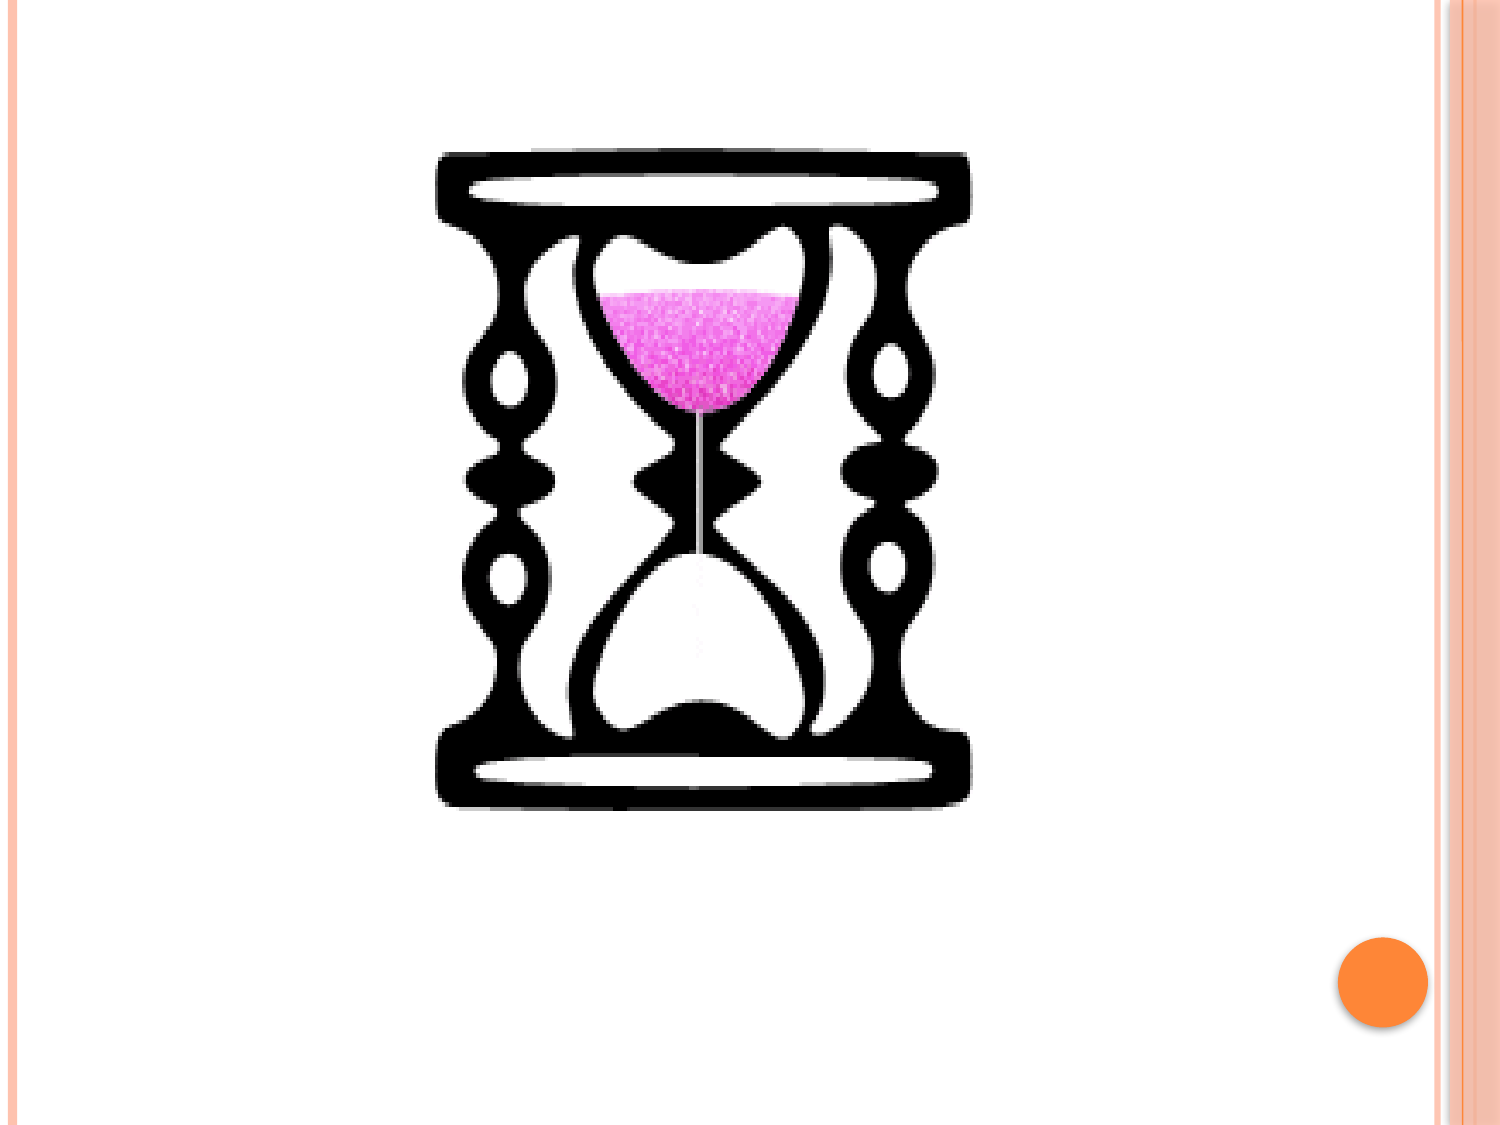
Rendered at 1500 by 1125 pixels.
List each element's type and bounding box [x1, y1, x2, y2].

picture [359, 65, 1046, 894]
